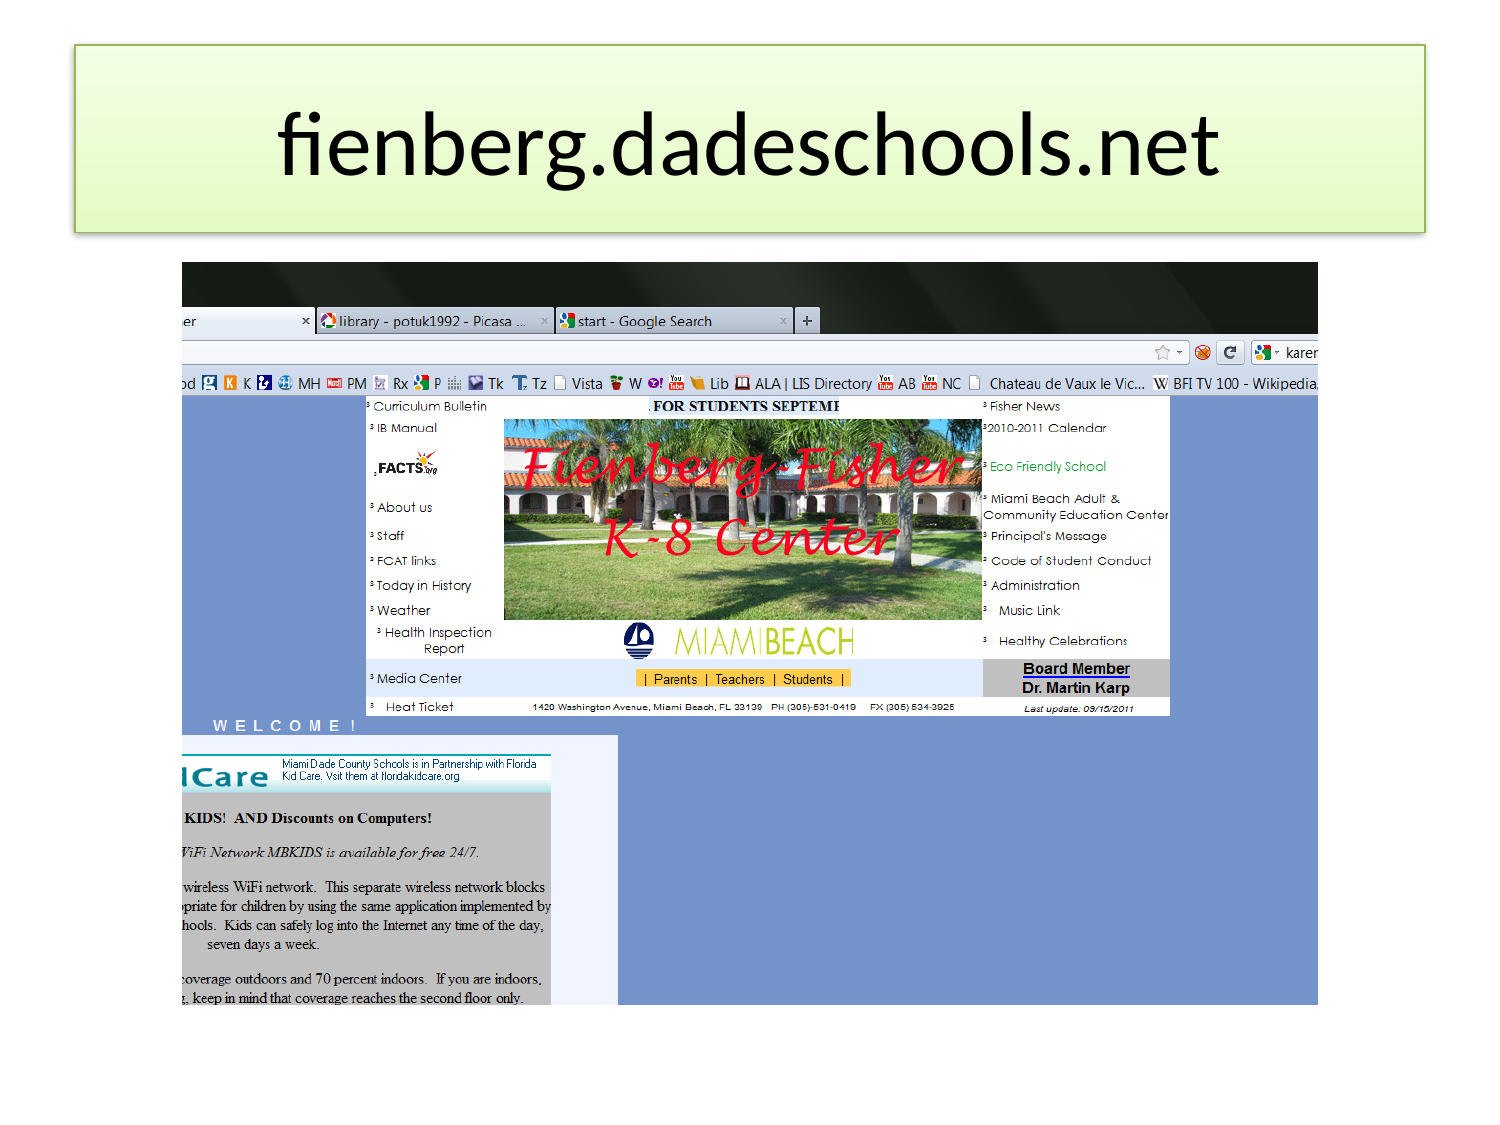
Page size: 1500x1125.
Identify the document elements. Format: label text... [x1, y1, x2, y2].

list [182, 262, 1318, 1006]
title fienberg.dadeschools.net [74, 44, 1426, 233]
